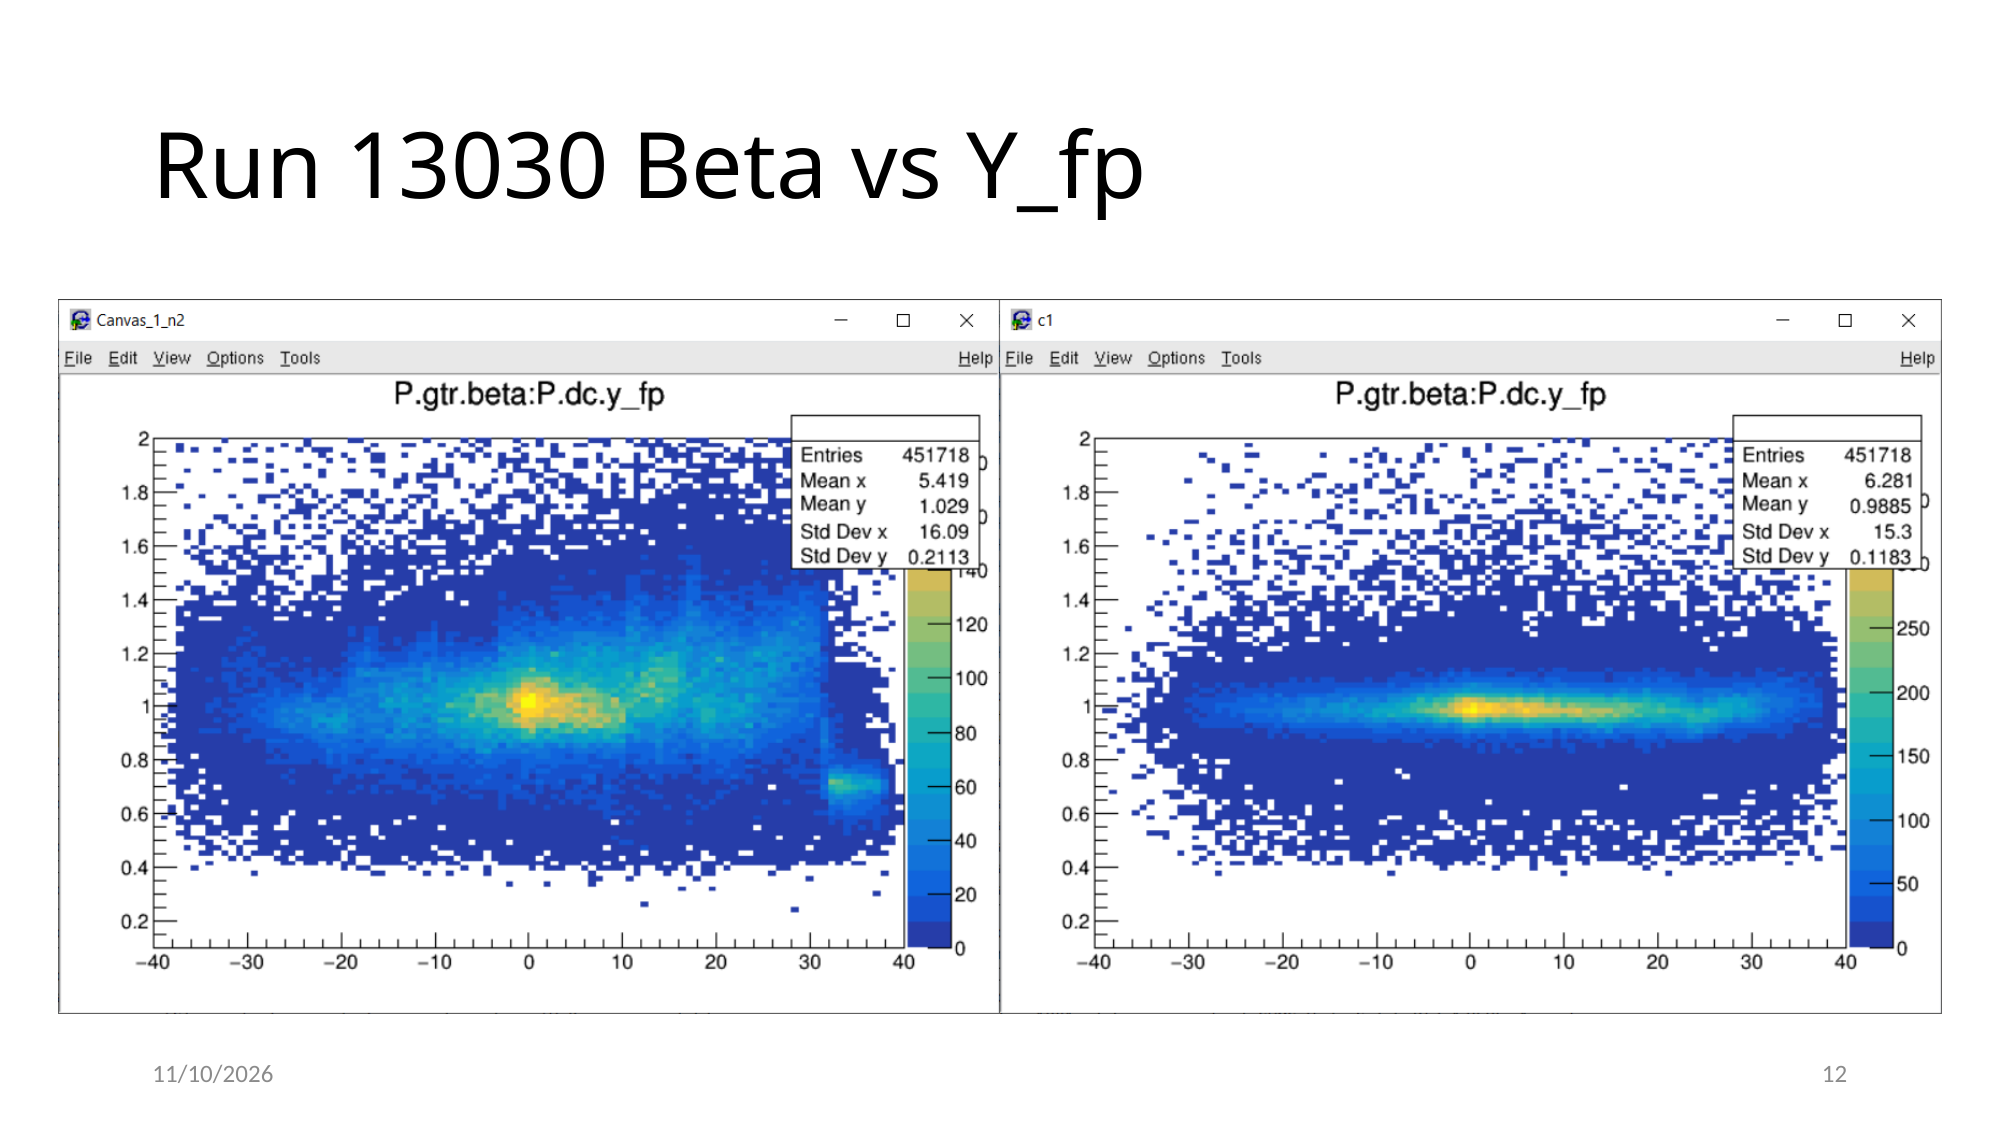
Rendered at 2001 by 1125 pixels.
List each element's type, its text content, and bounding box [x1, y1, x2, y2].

title Run 13030 Beta vs Y_fp [137, 59, 1863, 278]
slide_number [137, 1042, 588, 1103]
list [58, 299, 999, 1014]
slide_number 12 [1412, 1042, 1863, 1103]
picture [999, 299, 1942, 1014]
